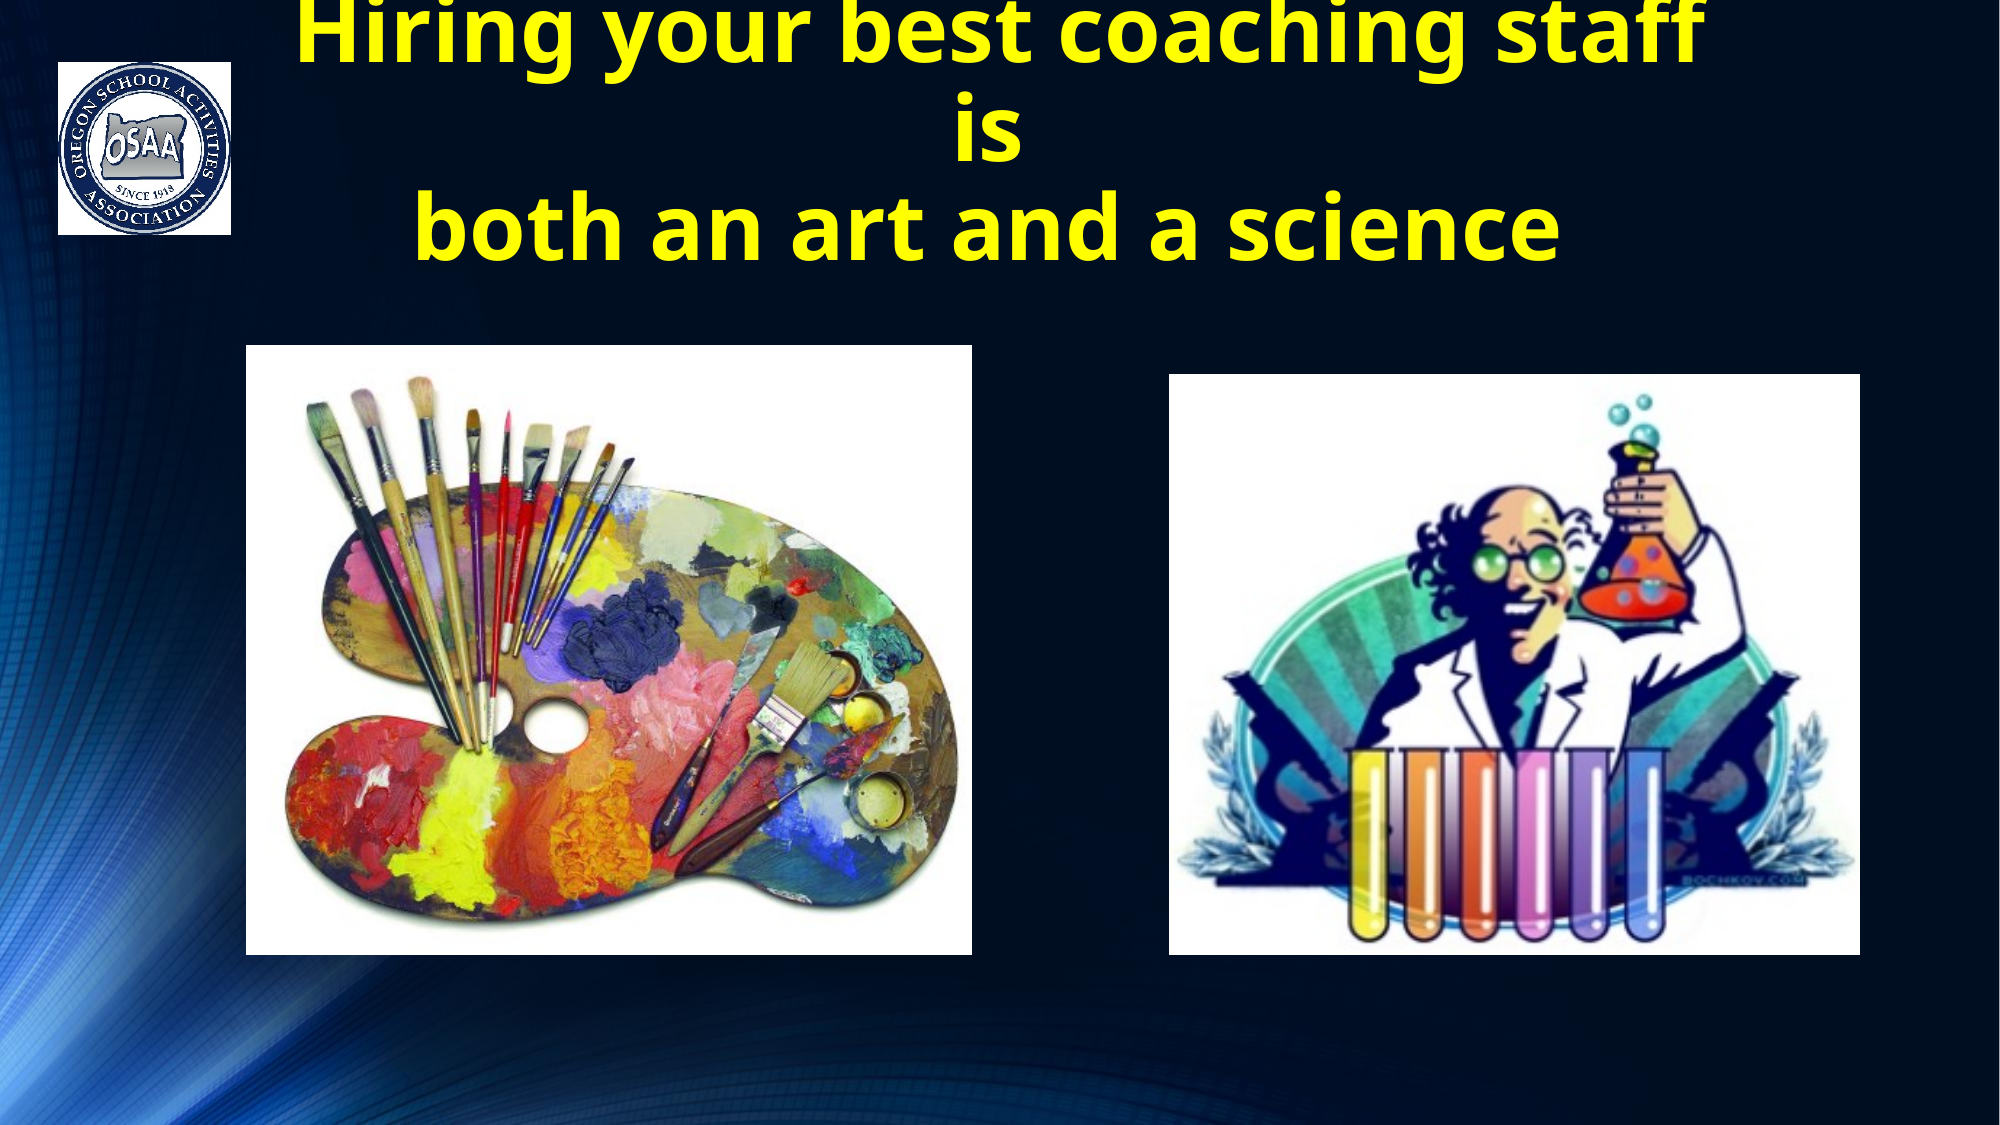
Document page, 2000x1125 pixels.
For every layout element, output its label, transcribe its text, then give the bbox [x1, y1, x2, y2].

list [246, 345, 973, 955]
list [1169, 374, 1860, 955]
picture [0, 0, 2000, 1125]
title Hiring your best coaching staff is both an art and a science [249, 62, 1750, 288]
